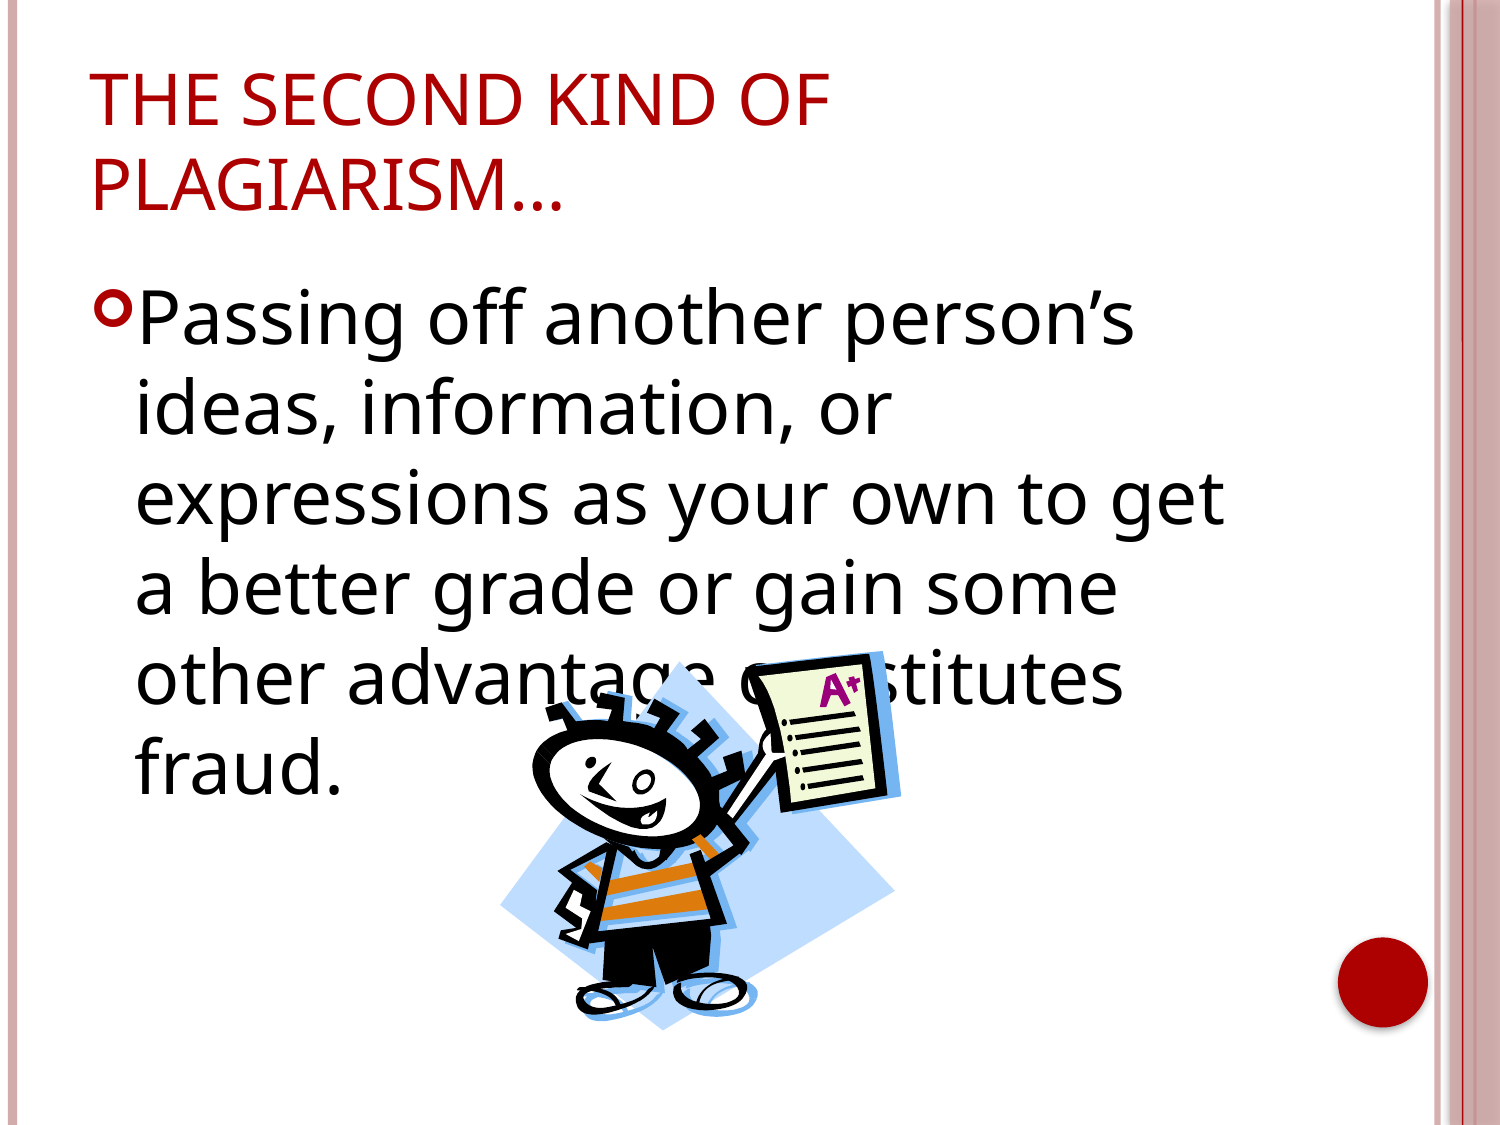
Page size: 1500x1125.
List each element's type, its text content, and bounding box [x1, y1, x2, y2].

picture [499, 649, 902, 1031]
title The Second Kind of Plagiarism… [75, 45, 1300, 233]
list Passing off another person’s ideas, information, or expressions as your own to get a better grade or gain some other advantage constitutes fraud. [75, 262, 1300, 1062]
